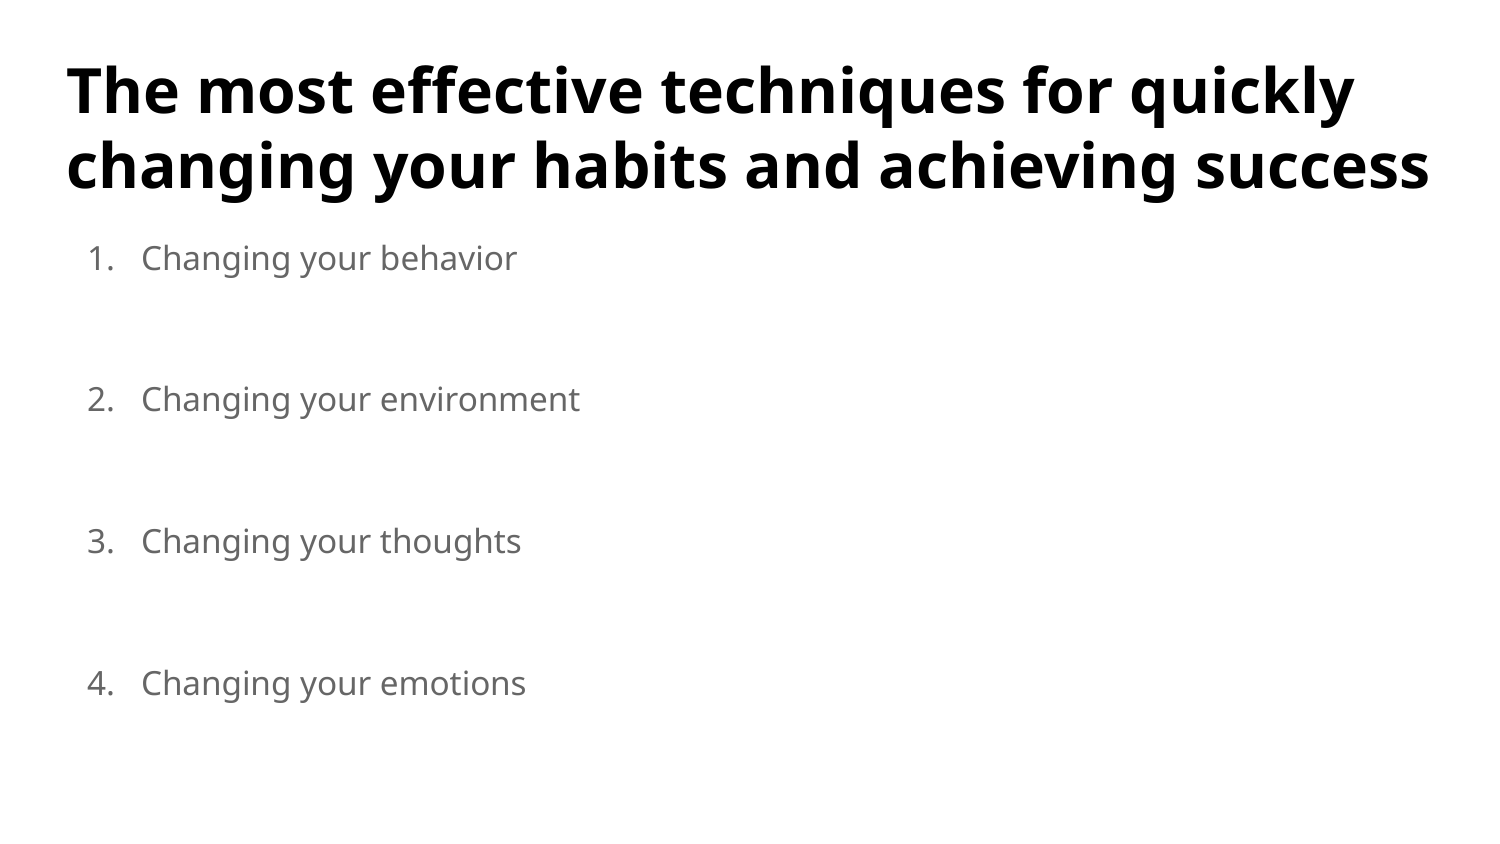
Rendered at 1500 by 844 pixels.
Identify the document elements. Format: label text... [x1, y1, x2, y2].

title The most effective techniques for quickly changing your habits and achieving success [51, 35, 1449, 197]
list Changing your behavior Changing your environment Changing your thoughts Changing your emotions [51, 215, 1449, 750]
